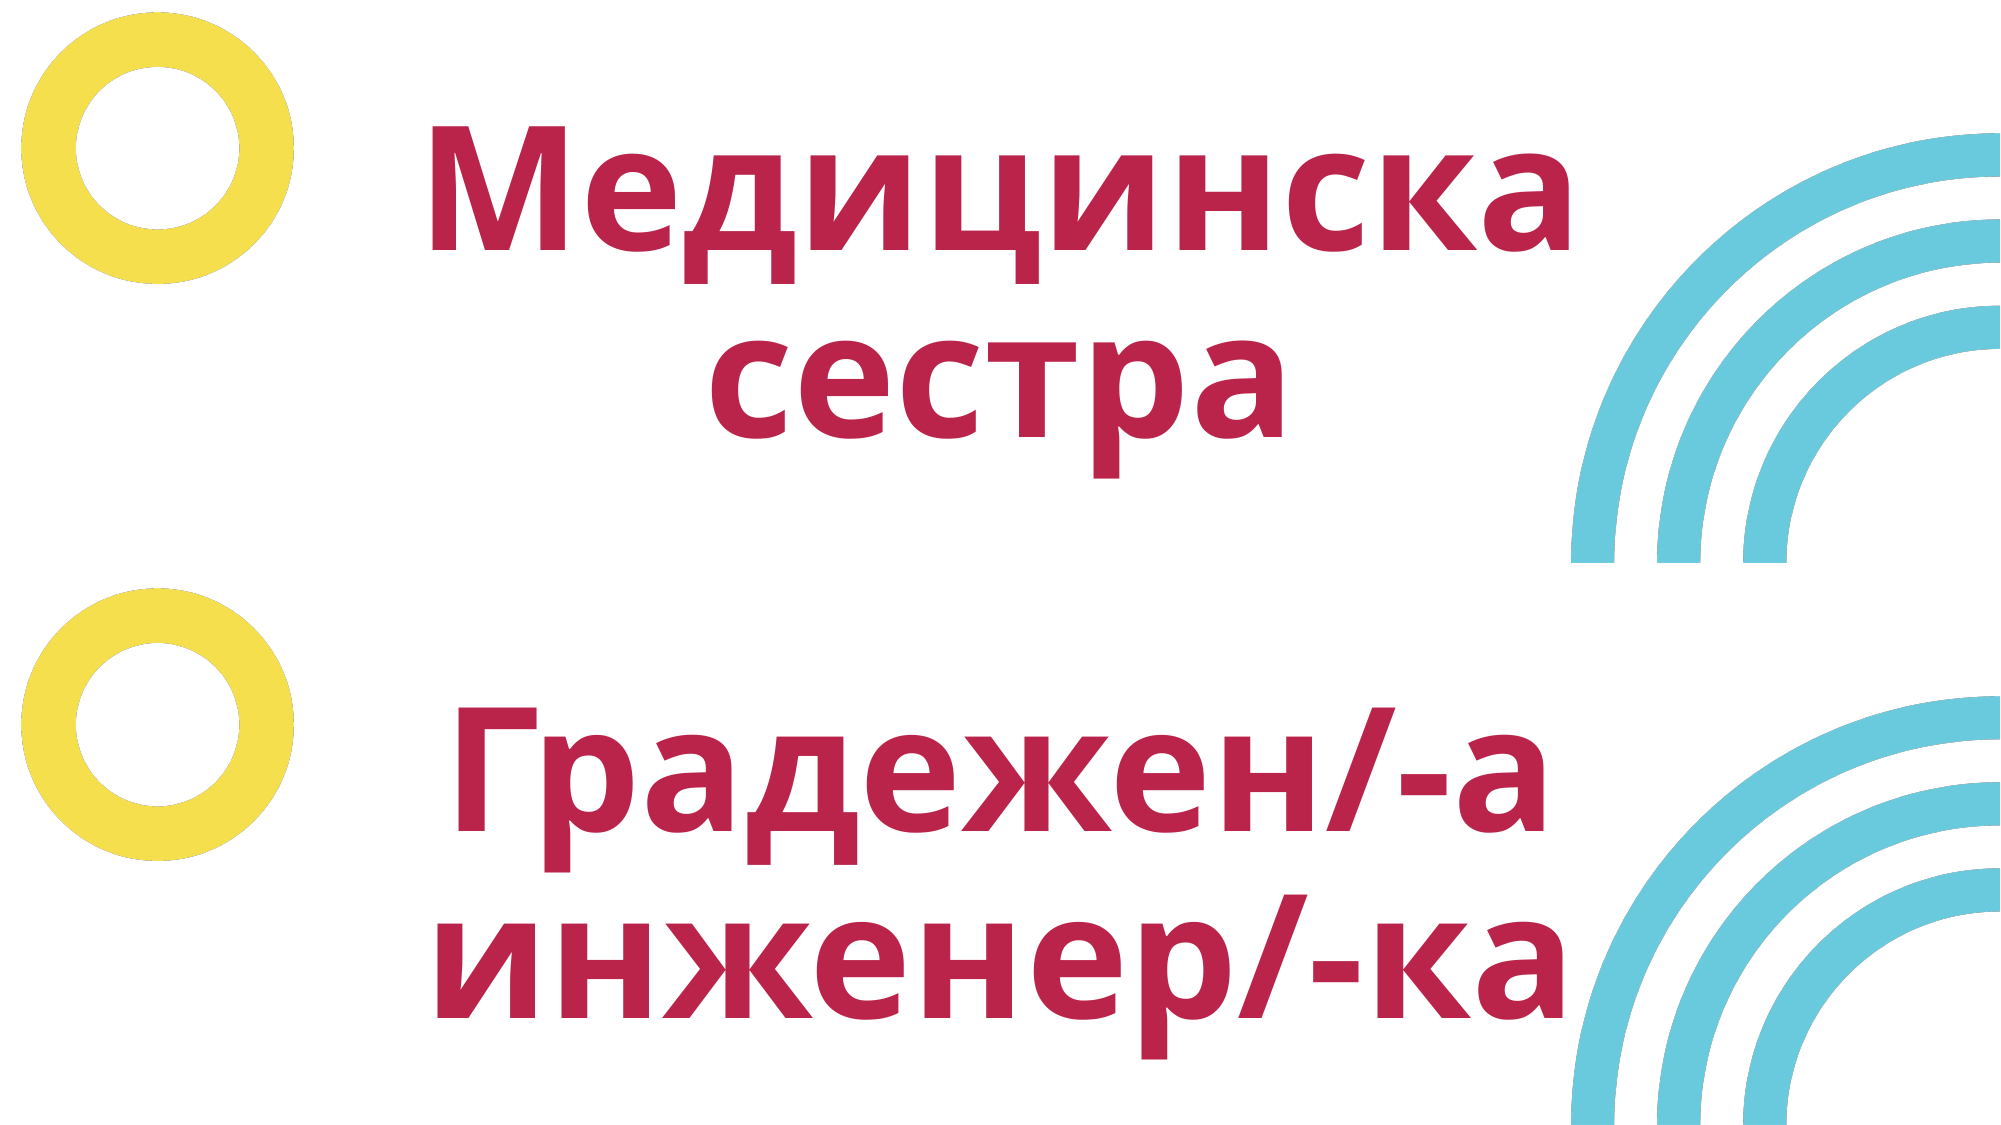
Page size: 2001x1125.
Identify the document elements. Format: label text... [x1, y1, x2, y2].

picture [21, 12, 294, 284]
picture [1571, 696, 2000, 1125]
picture [1571, 133, 2000, 563]
title Медицинска сестра [171, 90, 1829, 483]
text_box Градежен/-а инженер/-ка [56, 671, 1944, 1064]
picture [21, 588, 294, 861]
